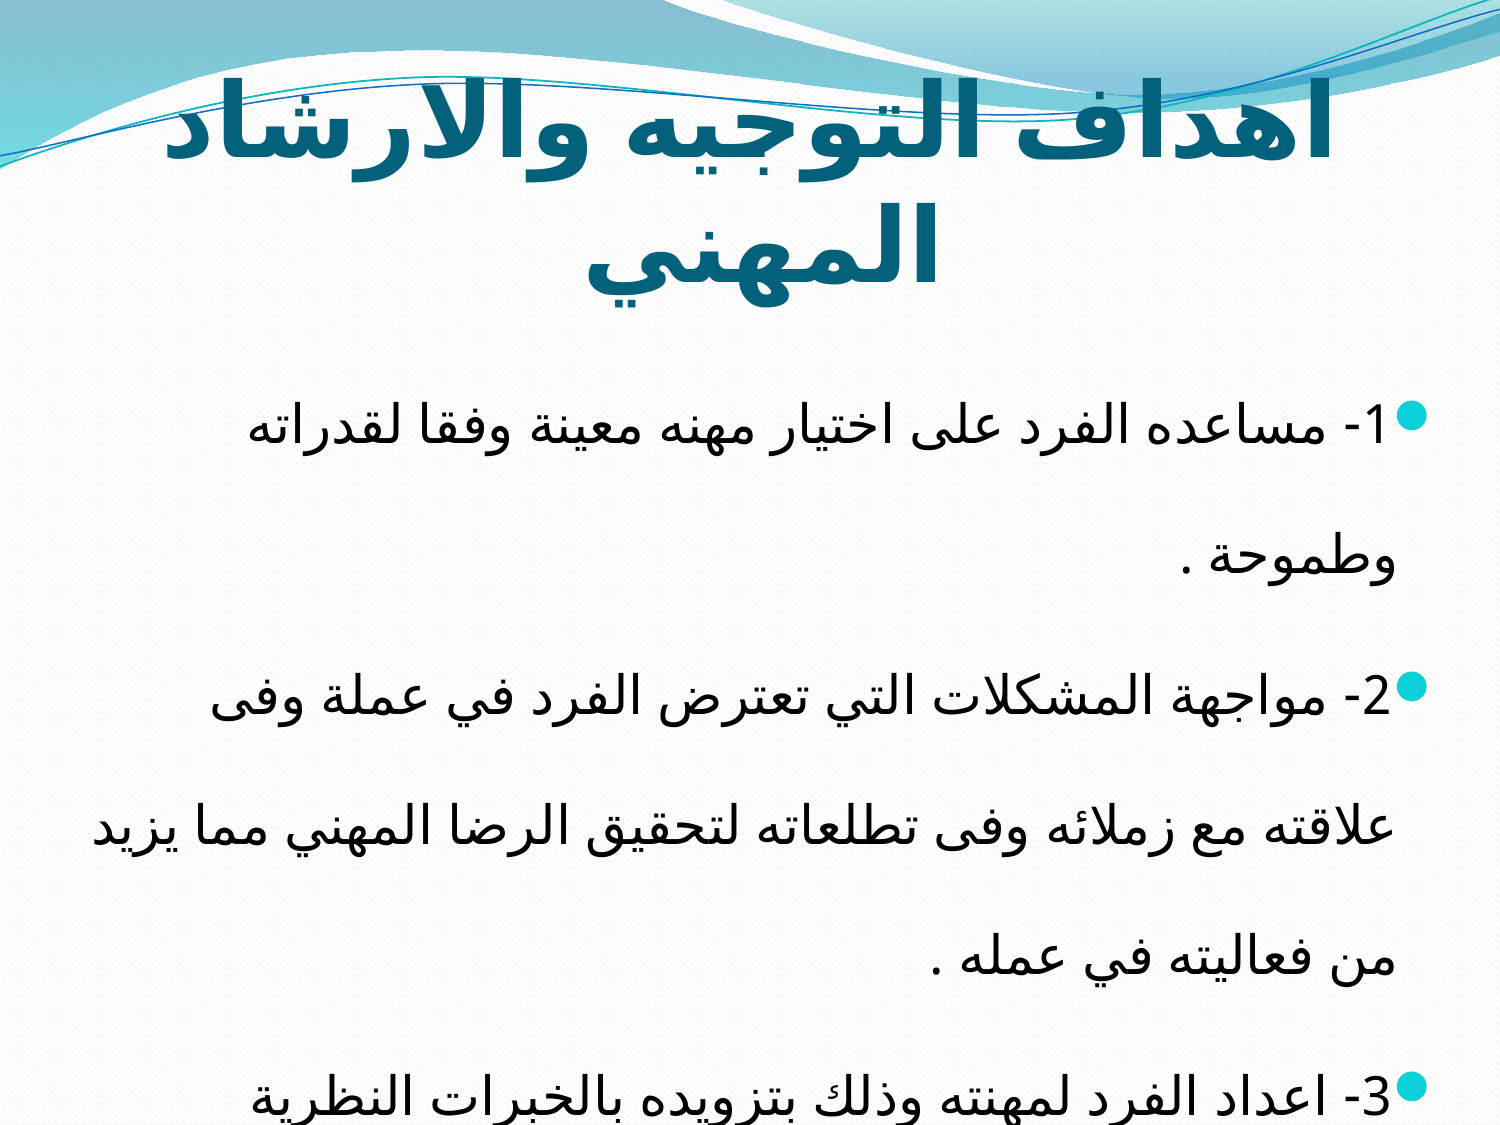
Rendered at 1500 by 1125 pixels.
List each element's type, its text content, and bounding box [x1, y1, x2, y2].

list 1- مساعده الفرد على اختيار مهنه معينة وفقا لقدراته وطموحة . 2- مواجهة المشكلات التي تعترض الفرد في عملة وفى علاقته مع زملائه وفى تطلعاته لتحقيق الرضا المهني مما يزيد من فعاليته في عمله . 3- اعداد الفرد لمهنته وذلك بتزويده بالخبرات النظرية والعملية ، وإكسابه المهارات الخاصة لمتابعة التقدم العلمي والتكنولوجي المتعلقة بالمهنة [75, 317, 1459, 1038]
title اهداف التوجيه والارشاد المهني [75, 115, 1425, 303]
